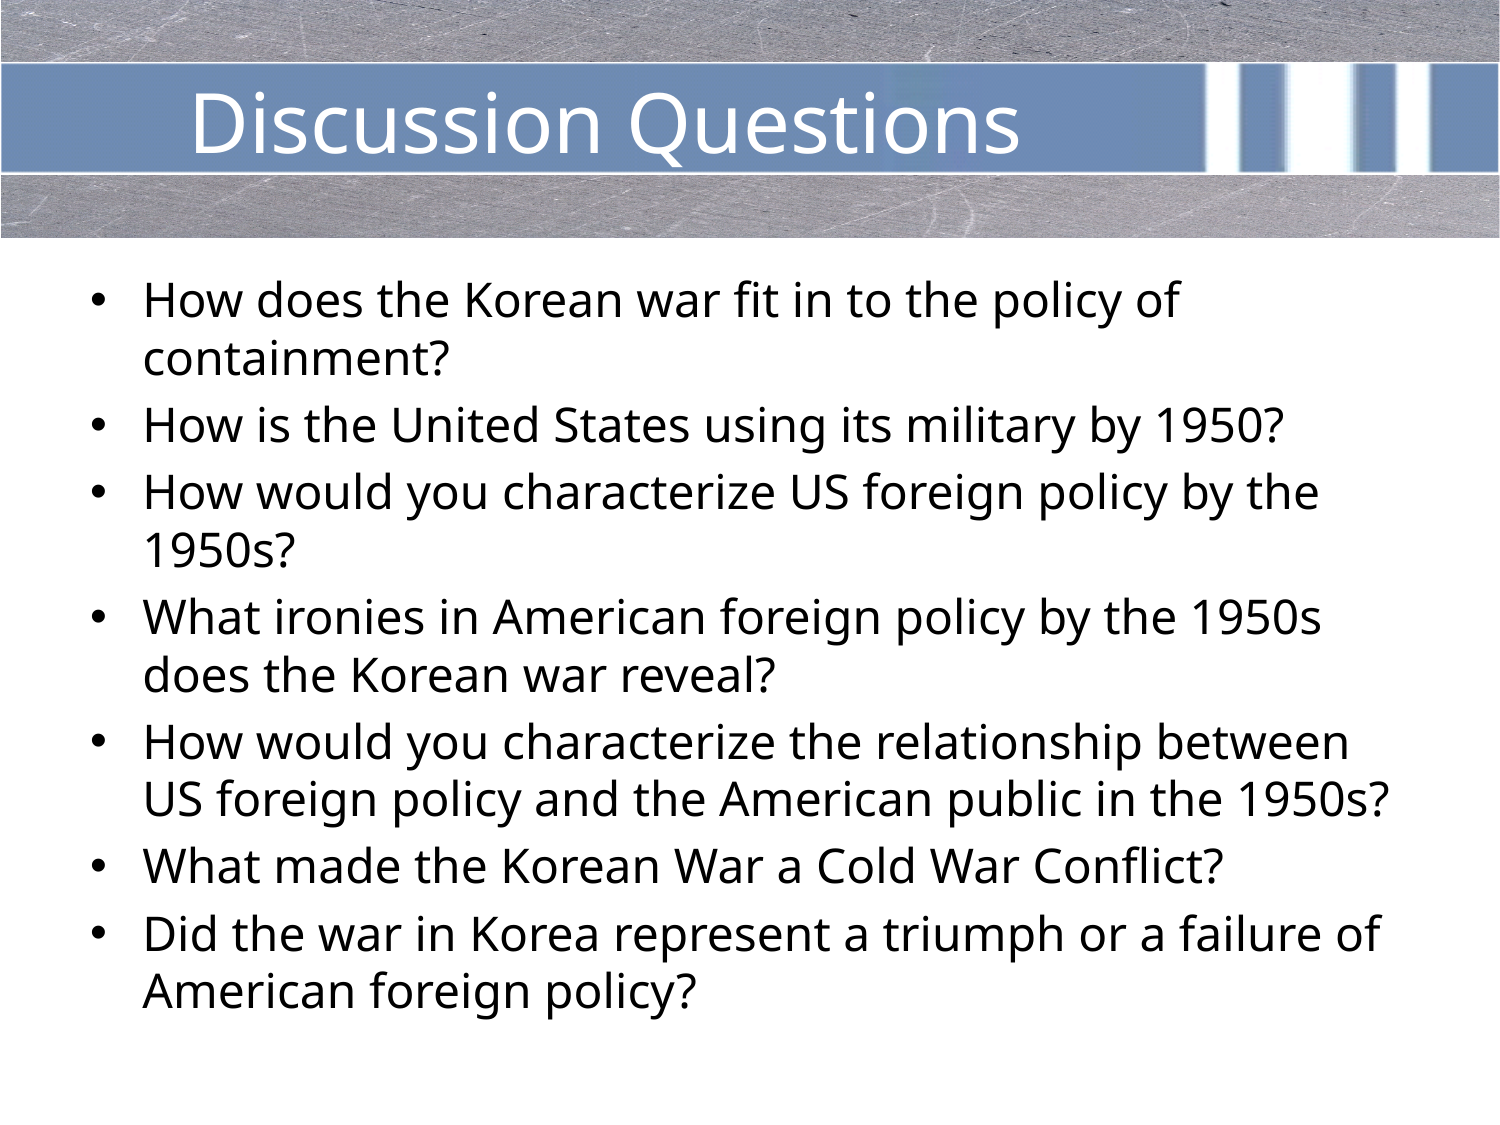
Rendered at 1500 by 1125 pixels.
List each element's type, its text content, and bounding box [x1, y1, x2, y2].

picture [0, 0, 1500, 238]
list How does the Korean war fit in to the policy of containment? How is the United States using its military by 1950? How would you characterize US foreign policy by the 1950s? What ironies in American foreign policy by the 1950s does the Korean war reveal? How would you characterize the relationship between US foreign policy and the American public in the 1950s? What made the Korean War a Cold War Conflict? Did the war in Korea represent a triumph or a failure of American foreign policy? [75, 262, 1425, 1075]
